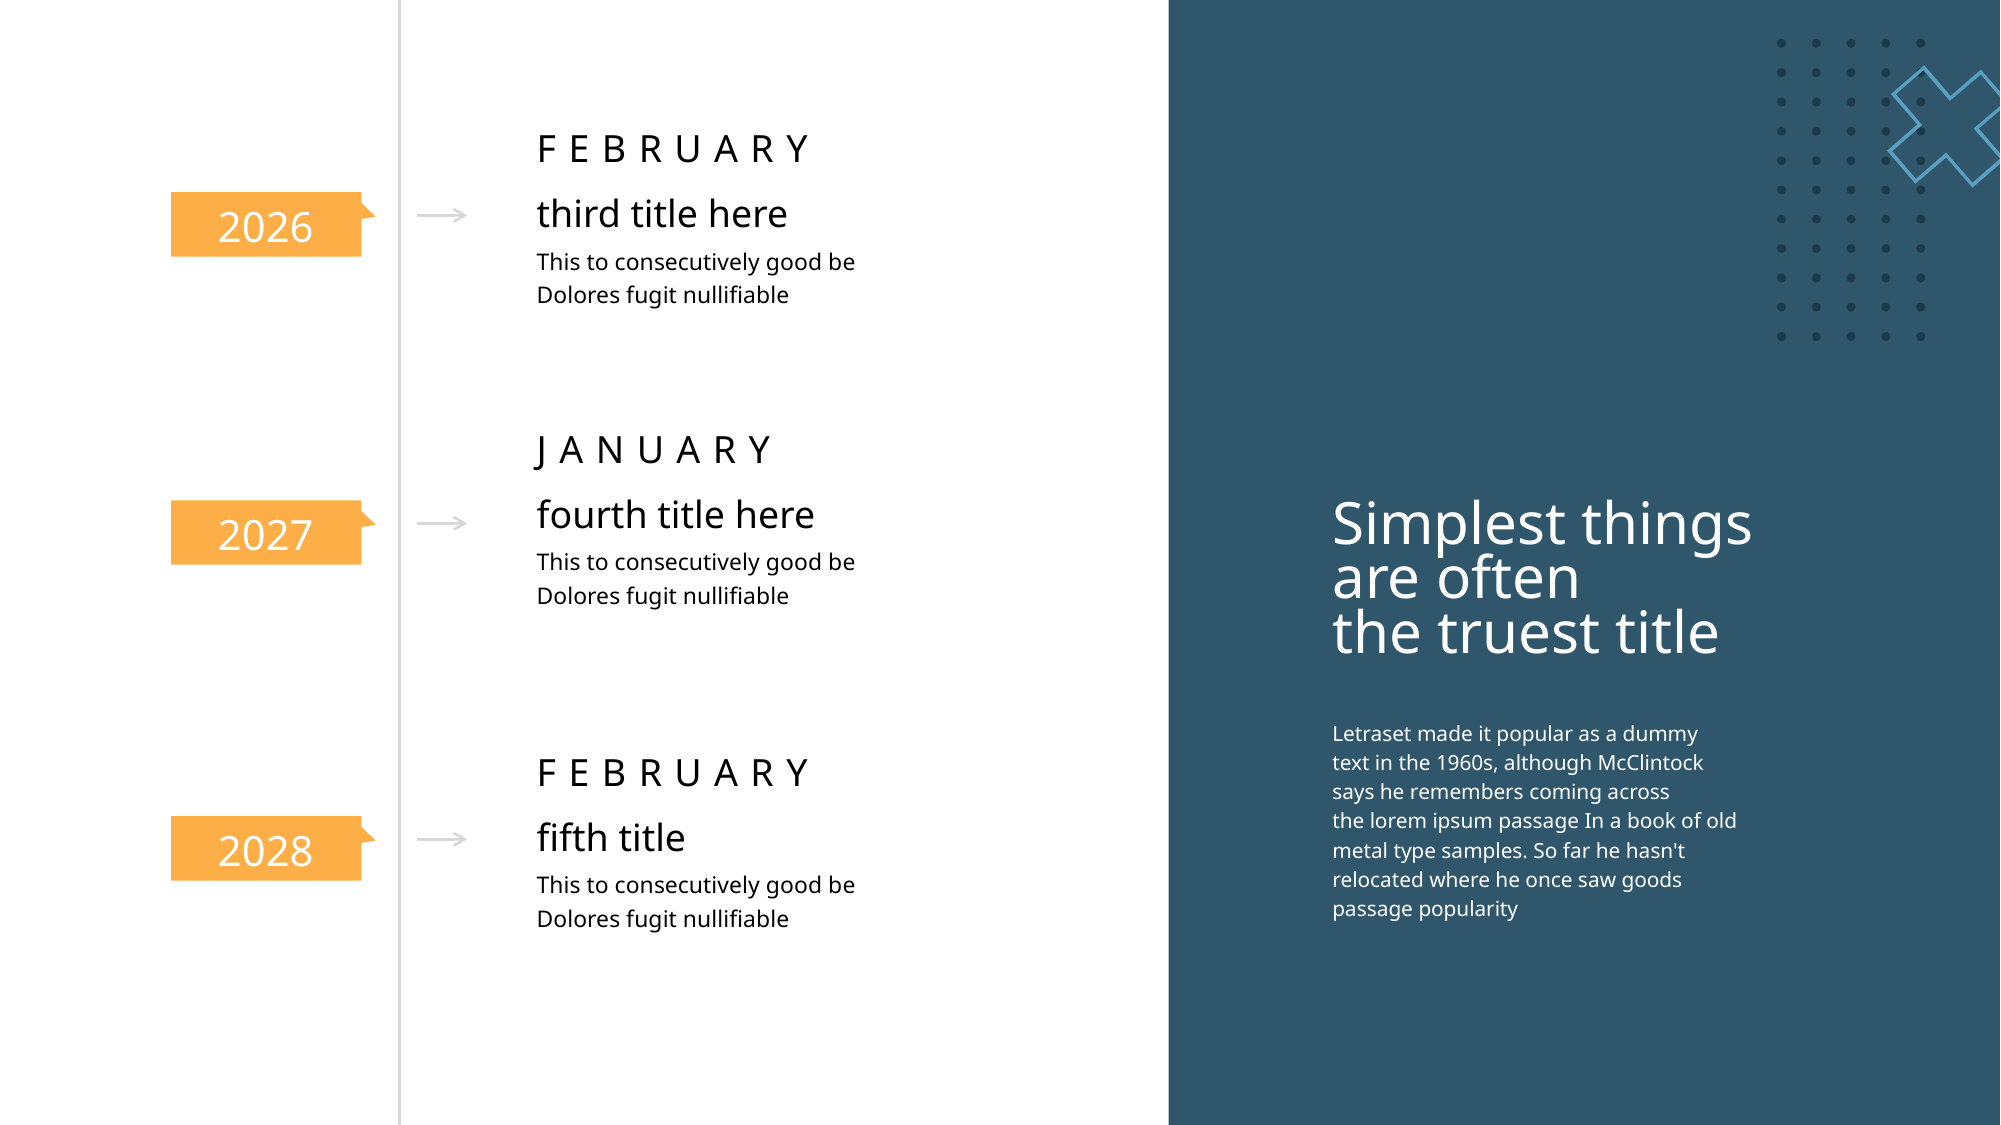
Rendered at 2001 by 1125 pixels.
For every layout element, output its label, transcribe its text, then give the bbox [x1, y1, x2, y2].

text_box [1776, 302, 1787, 312]
text_box [1916, 244, 1926, 253]
text_box [1776, 68, 1787, 78]
text_box [1812, 331, 1821, 342]
text_box [1881, 38, 1891, 49]
text_box [1812, 185, 1821, 195]
text_box [1812, 38, 1821, 49]
text_box This to consecutively good be Dolores fugit nullifiable [521, 534, 908, 617]
text_box [1812, 244, 1821, 253]
text_box [1846, 97, 1856, 107]
text_box third title here [521, 183, 871, 243]
text_box [1812, 127, 1821, 136]
text_box [1881, 68, 1891, 78]
text_box [1881, 331, 1891, 342]
text_box [1881, 244, 1891, 253]
text_box [1881, 97, 1891, 107]
text_box 2028 [196, 817, 336, 882]
text_box [169, 499, 378, 566]
text_box [1776, 331, 1787, 342]
text_box [1887, 65, 2000, 188]
text_box [1776, 38, 1787, 49]
text_box [1776, 156, 1787, 166]
text_box [1812, 302, 1821, 312]
text_box [1881, 214, 1891, 224]
text_box [1916, 331, 1926, 342]
text_box fourth title here [521, 483, 871, 544]
text_box [1916, 156, 1926, 166]
text_box [1916, 302, 1926, 312]
text_box [1846, 38, 1856, 49]
text_box [1916, 273, 1926, 283]
text_box JANUARY [521, 413, 908, 479]
text_box [1168, 0, 2000, 1125]
text_box [1846, 185, 1856, 195]
text_box [1916, 214, 1926, 224]
text_box [1776, 244, 1787, 253]
text_box fifth title [521, 806, 871, 867]
text_box FEBRUARY [521, 736, 908, 802]
text_box [1916, 127, 1926, 136]
text_box [1846, 68, 1856, 78]
text_box [1776, 97, 1787, 107]
text_box Letraset made it popular as a dummy text in the 1960s, although McClintock says he remembers coming across the lorem ipsum passage In a book of old metal type samples. So far he hasn't relocated where he once saw goods passage popularity [1317, 709, 1752, 928]
text_box [1881, 127, 1891, 136]
text_box [1846, 331, 1856, 342]
text_box [1776, 127, 1787, 136]
text_box [169, 191, 378, 258]
text_box 2027 [196, 501, 336, 566]
text_box [169, 815, 378, 882]
text_box [1846, 214, 1856, 224]
text_box Simplest things are often the truest title [1317, 494, 1777, 673]
text_box This to consecutively good be Dolores fugit nullifiable [521, 857, 908, 940]
text_box [1776, 273, 1787, 283]
text_box [1916, 185, 1926, 195]
text_box This to consecutively good be Dolores fugit nullifiable [521, 234, 908, 316]
text_box [1812, 273, 1821, 283]
text_box [1917, 71, 1925, 78]
text_box [1776, 214, 1787, 224]
text_box [1812, 214, 1821, 224]
text_box [1881, 185, 1891, 195]
text_box [1846, 127, 1856, 136]
text_box [1846, 273, 1856, 283]
text_box 2026 [196, 193, 336, 258]
text_box [1846, 156, 1856, 166]
text_box [1881, 302, 1891, 312]
text_box [1812, 68, 1821, 78]
text_box FEBRUARY [521, 112, 908, 178]
text_box [1881, 156, 1891, 166]
text_box [1776, 185, 1787, 195]
text_box [1846, 302, 1856, 312]
text_box [1916, 97, 1926, 107]
text_box [1812, 156, 1821, 166]
text_box [1846, 244, 1856, 253]
text_box [1916, 38, 1926, 49]
text_box [1812, 97, 1821, 107]
text_box [1881, 273, 1891, 283]
